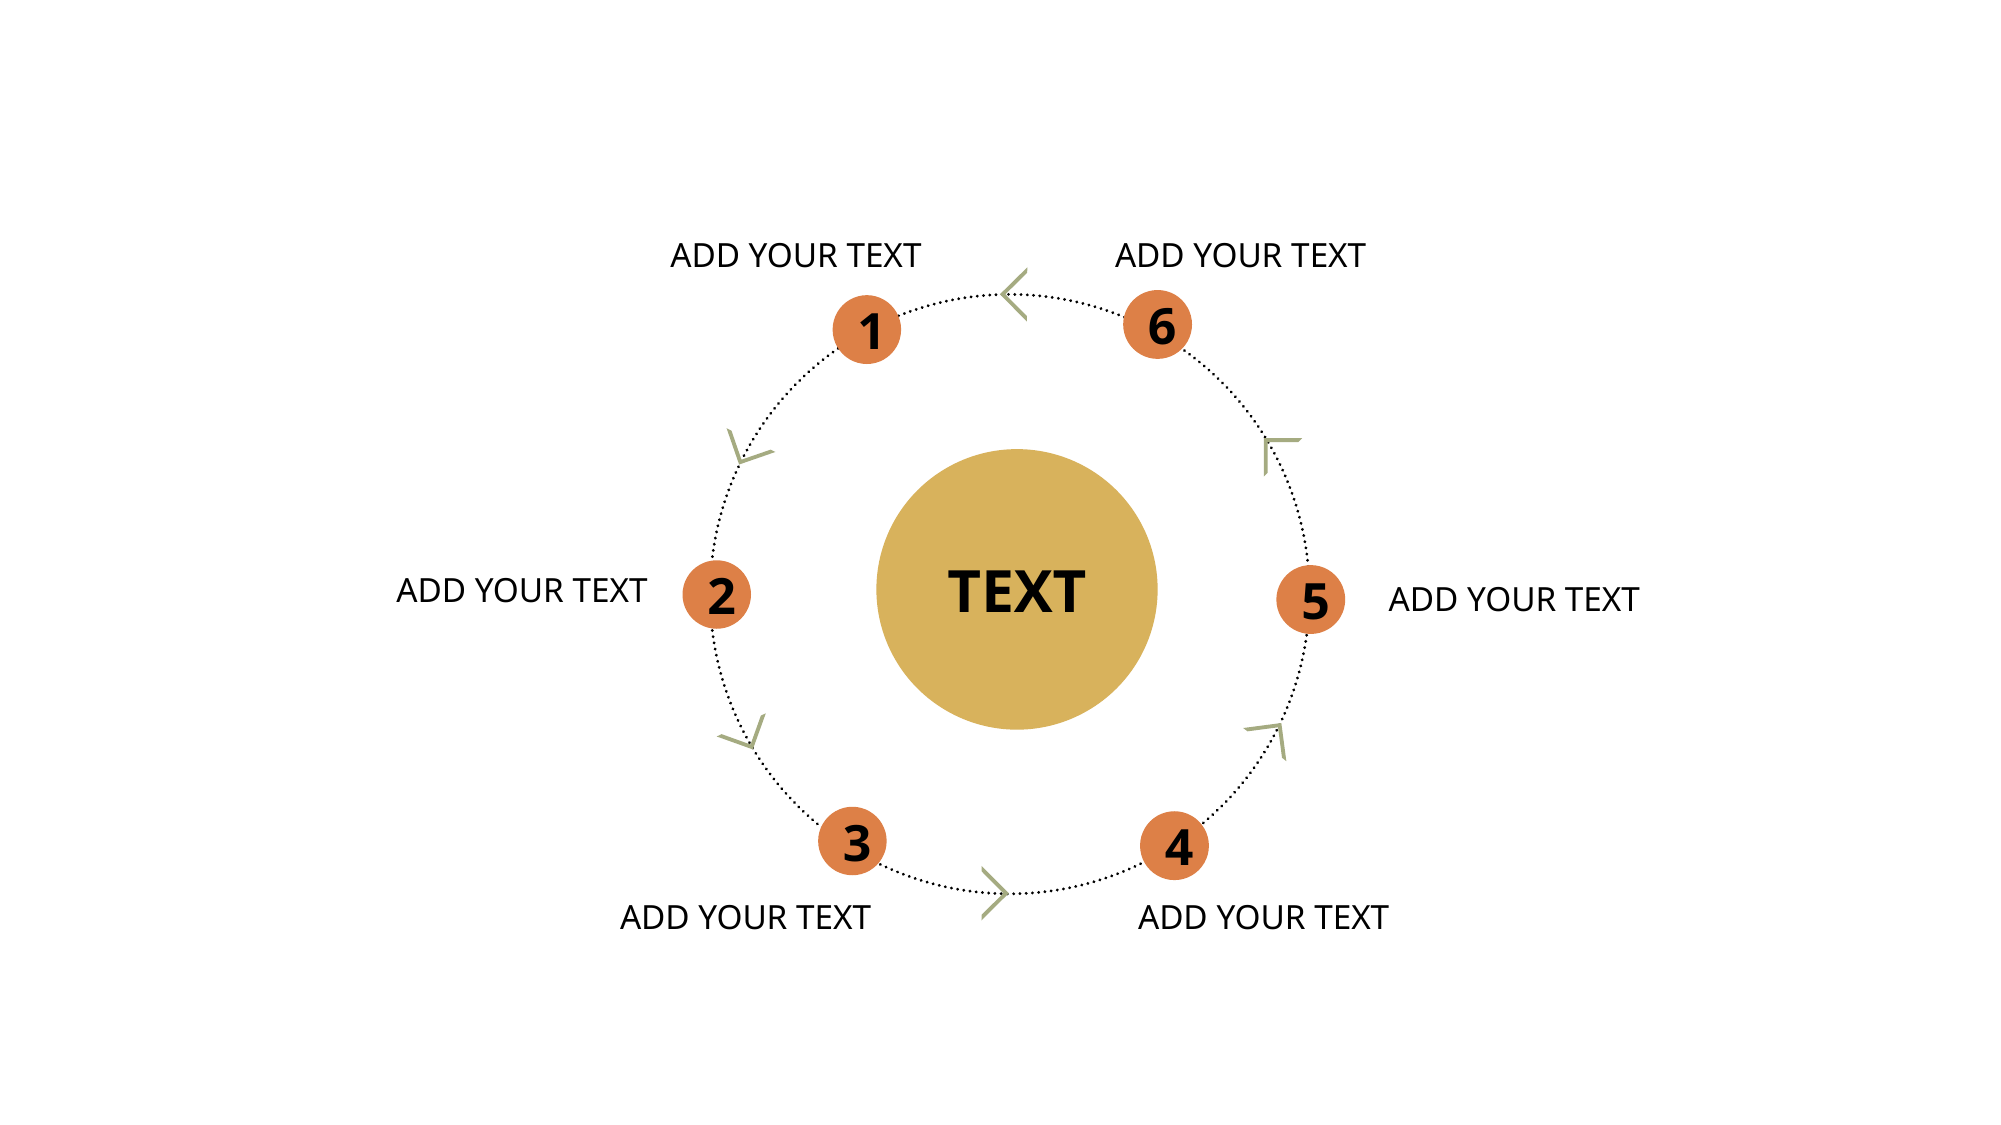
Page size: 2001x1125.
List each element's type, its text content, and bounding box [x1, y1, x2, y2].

text_box 3 [817, 805, 888, 877]
text_box ADD YOUR TEXT [605, 888, 887, 944]
text_box [1262, 437, 1305, 480]
text_box [1240, 721, 1288, 764]
text_box 2 [681, 559, 753, 630]
text_box [980, 863, 1011, 923]
text_box ADD YOUR TEXT [1374, 570, 1656, 626]
text_box TEXT [875, 448, 1159, 731]
text_box ADD YOUR TEXT [655, 227, 937, 282]
text_box 5 [1275, 564, 1347, 635]
text_box ADD YOUR TEXT [381, 561, 663, 617]
text_box 4 [1139, 810, 1210, 882]
text_box 1 [831, 294, 903, 366]
text_box 6 [1122, 288, 1194, 360]
text_box [711, 293, 1309, 895]
text_box ADD YOUR TEXT [1100, 227, 1382, 282]
text_box [724, 426, 779, 466]
text_box ADD YOUR TEXT [1123, 888, 1405, 944]
text_box [713, 711, 768, 751]
text_box [998, 264, 1029, 325]
